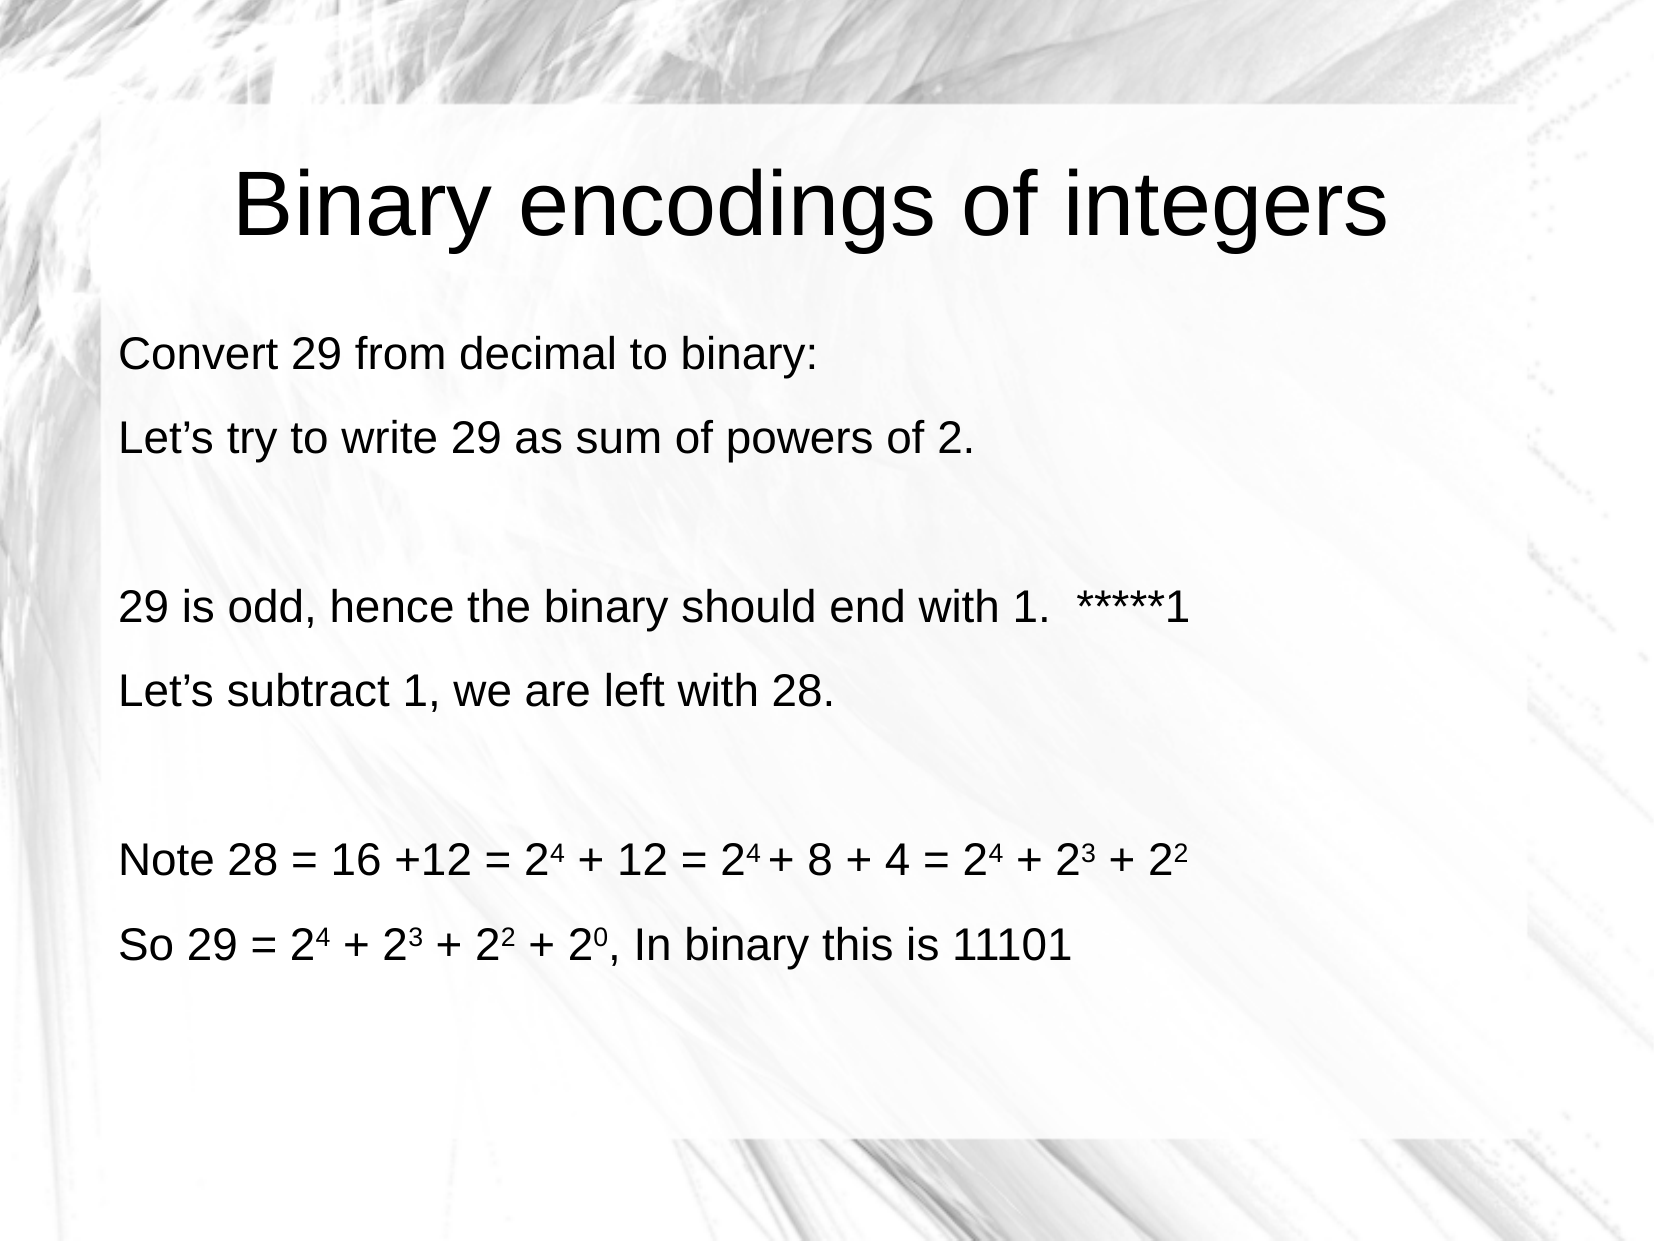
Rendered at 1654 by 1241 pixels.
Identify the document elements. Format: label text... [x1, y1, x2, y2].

picture [0, 0, 1654, 1241]
list Convert 29 from decimal to binary: Let’s try to write 29 as sum of powers of 2. 29 is odd, hence the binary should end with 1. *****1 Let’s subtract 1, we are left with 28. Note 28 = 16 +12 = 24 + 12 = 24 + 8 + 4 = 24 + 23 + 22 So 29 = 24 + 23 + 22 + 20, In binary this is 11101 [118, 319, 1571, 1109]
title Binary encodings of integers [118, 93, 1506, 299]
